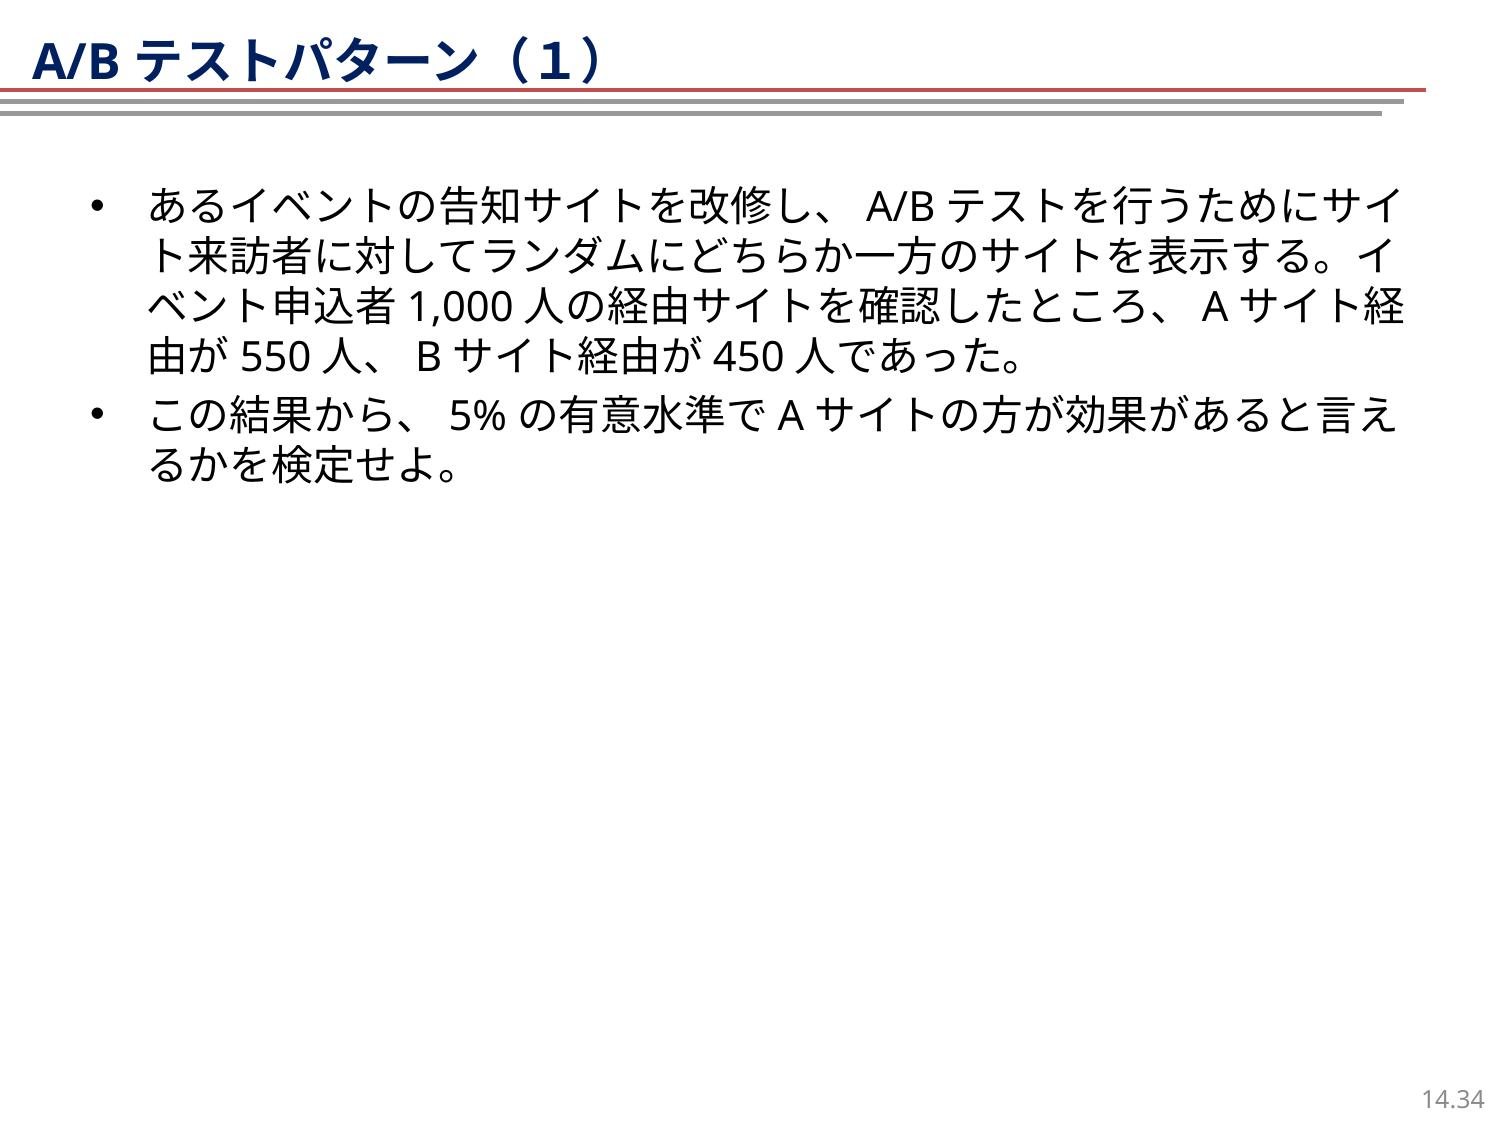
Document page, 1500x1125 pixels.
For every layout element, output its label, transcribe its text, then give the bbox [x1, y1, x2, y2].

list あるイベントの告知サイトを改修し、A/Bテストを行うためにサイト来訪者に対してランダムにどちらか一方のサイトを表示する。イベント申込者1,000人の経由サイトを確認したところ、Aサイト経由が550人、Bサイト経由が450人であった。 この結果から、5%の有意水準でAサイトの方が効果があると言えるかを検定せよ。 [75, 172, 1425, 916]
slide_number 33 [1381, 1065, 1500, 1125]
text_box A/Bテストパターン（１） [17, 21, 1459, 151]
